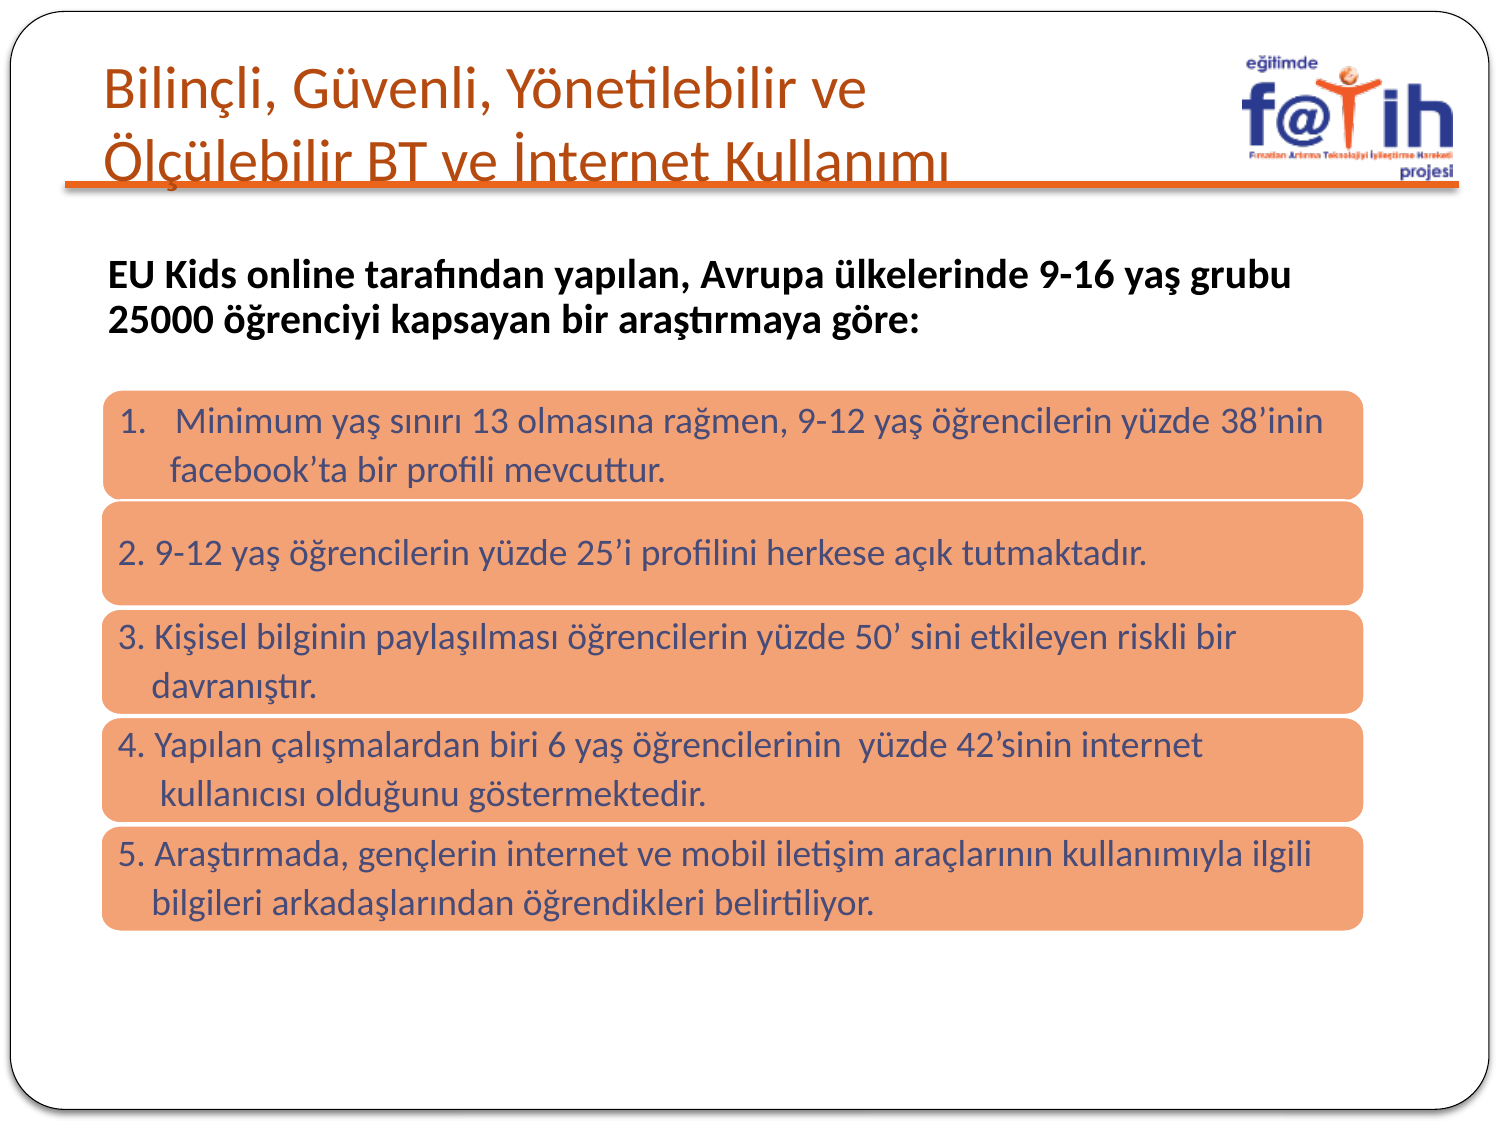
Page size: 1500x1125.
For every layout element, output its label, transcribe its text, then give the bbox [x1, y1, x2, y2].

text_box 3. Kişisel bilginin paylaşılması öğrencilerin yüzde 50’ sini etkileyen riskli bir davranıştır. [99, 607, 1366, 716]
text_box Minimum yaş sınırı 13 olmasına rağmen, 9-12 yaş öğrencilerin yüzde 38’inin facebook’ta bir profili mevcuttur. [101, 388, 1366, 500]
title Bilinçli, Güvenli, Yönetilebilir ve Ölçülebilir BT ve İnternet Kullanımı [88, 82, 1105, 209]
text_box 2. 9-12 yaş öğrencilerin yüzde 25’i profilini herkese açık tutmaktadır. [99, 499, 1366, 608]
picture [1242, 54, 1453, 182]
text_box 4. Yapılan çalışmalardan biri 6 yaş öğrencilerinin yüzde 42’sinin internet kullanıcısı olduğunu göstermektedir. [99, 716, 1366, 824]
text_box EU Kids online tarafından yapılan, Avrupa ülkelerinde 9-16 yaş grubu 25000 öğrenciyi kapsayan bir araştırmaya göre: [94, 239, 1378, 352]
text_box 5. Araştırmada, gençlerin internet ve mobil iletişim araçlarının kullanımıyla ilgili bilgileri arkadaşlarından öğrendikleri belirtiliyor. [99, 824, 1366, 933]
